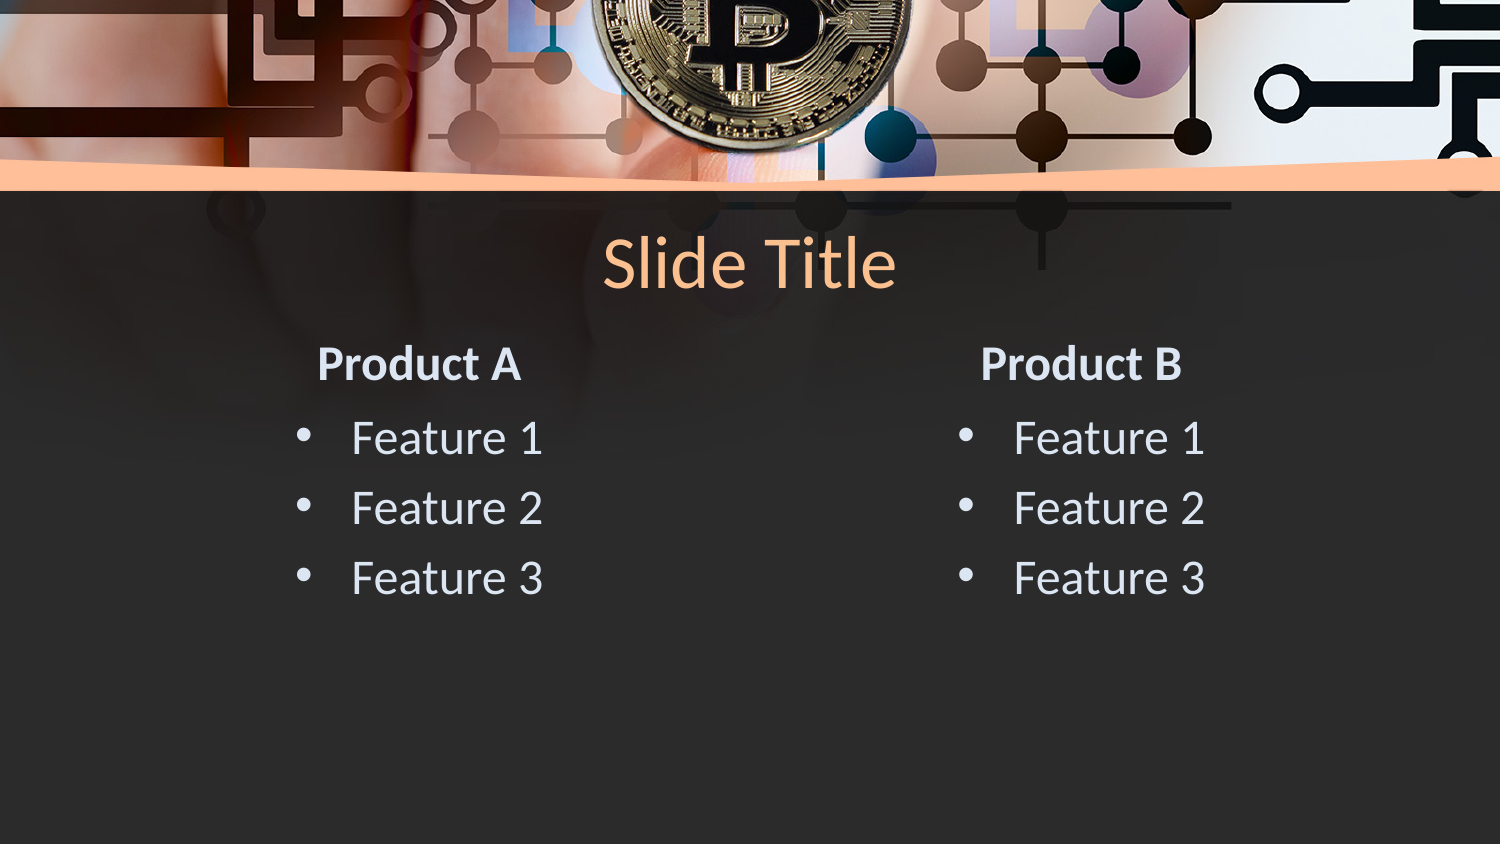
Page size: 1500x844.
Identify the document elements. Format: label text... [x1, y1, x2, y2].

list Feature 1 Feature 2 Feature 3 [88, 396, 750, 771]
picture [0, 0, 1500, 844]
list Product B [750, 319, 1413, 396]
list Feature 1 Feature 2 Feature 3 [750, 396, 1413, 771]
title Slide Title [86, 196, 1414, 322]
list Product A [88, 319, 750, 396]
